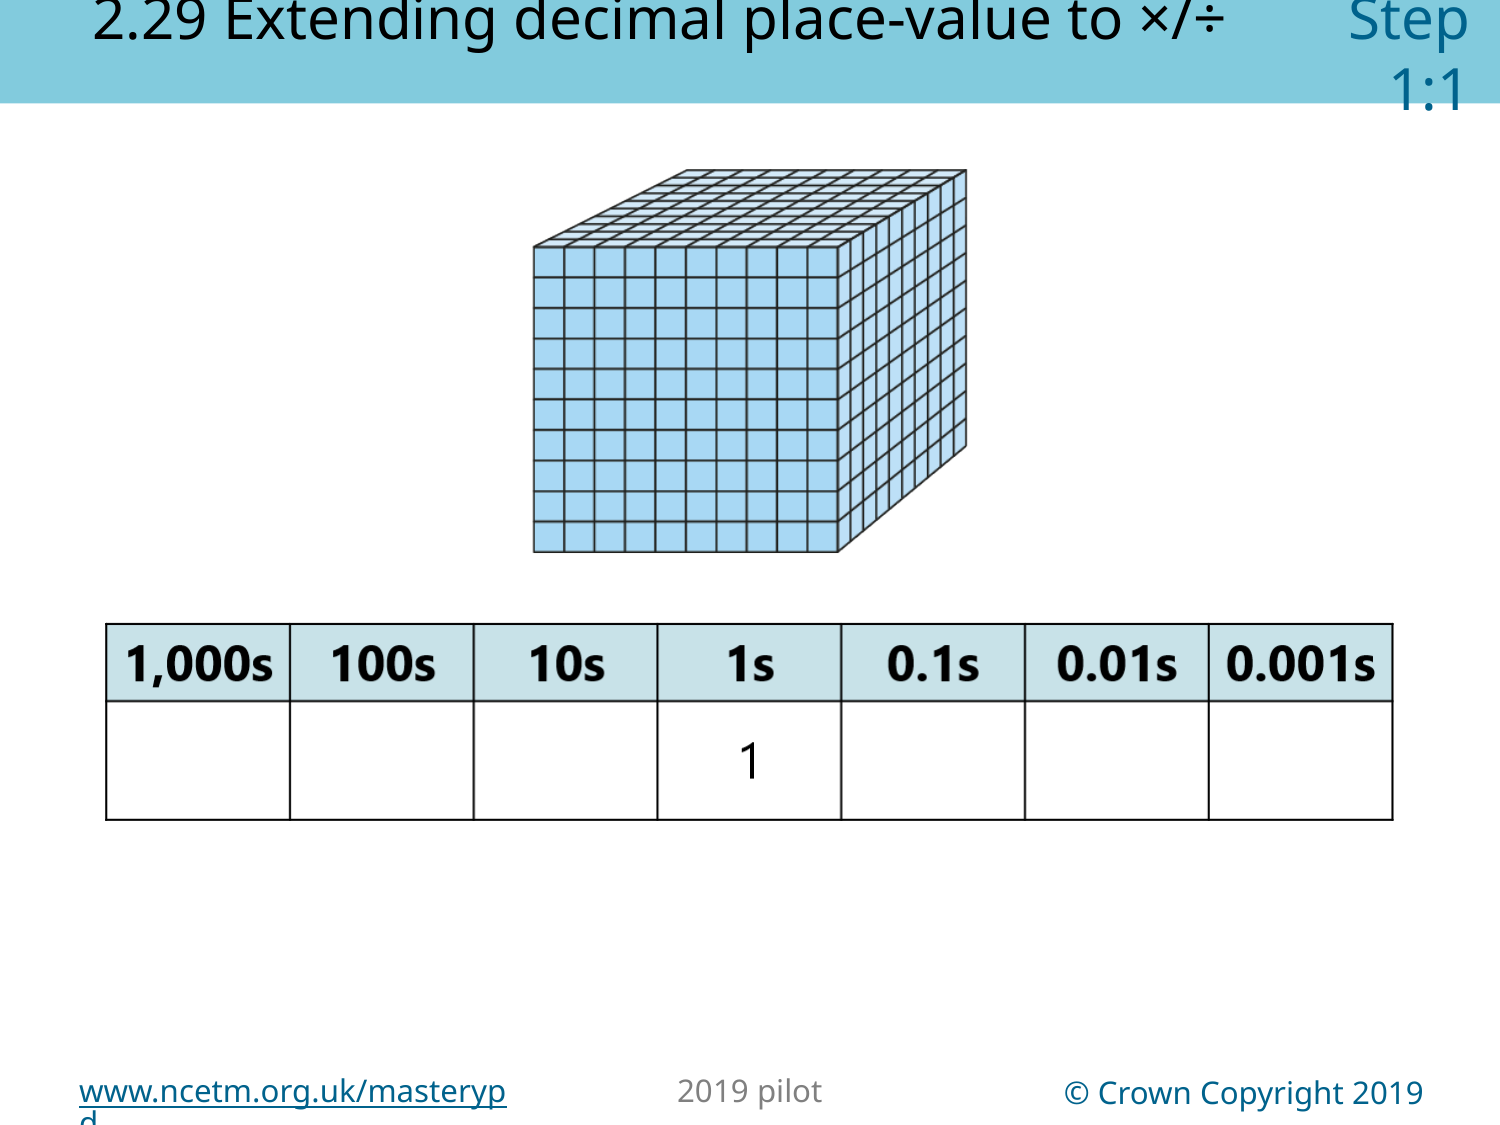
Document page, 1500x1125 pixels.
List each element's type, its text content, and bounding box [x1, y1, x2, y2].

list 2.29 Extending decimal place-value to ×/÷ Step 1:1 [0, 0, 1500, 104]
picture [105, 616, 1395, 822]
picture [529, 169, 970, 568]
